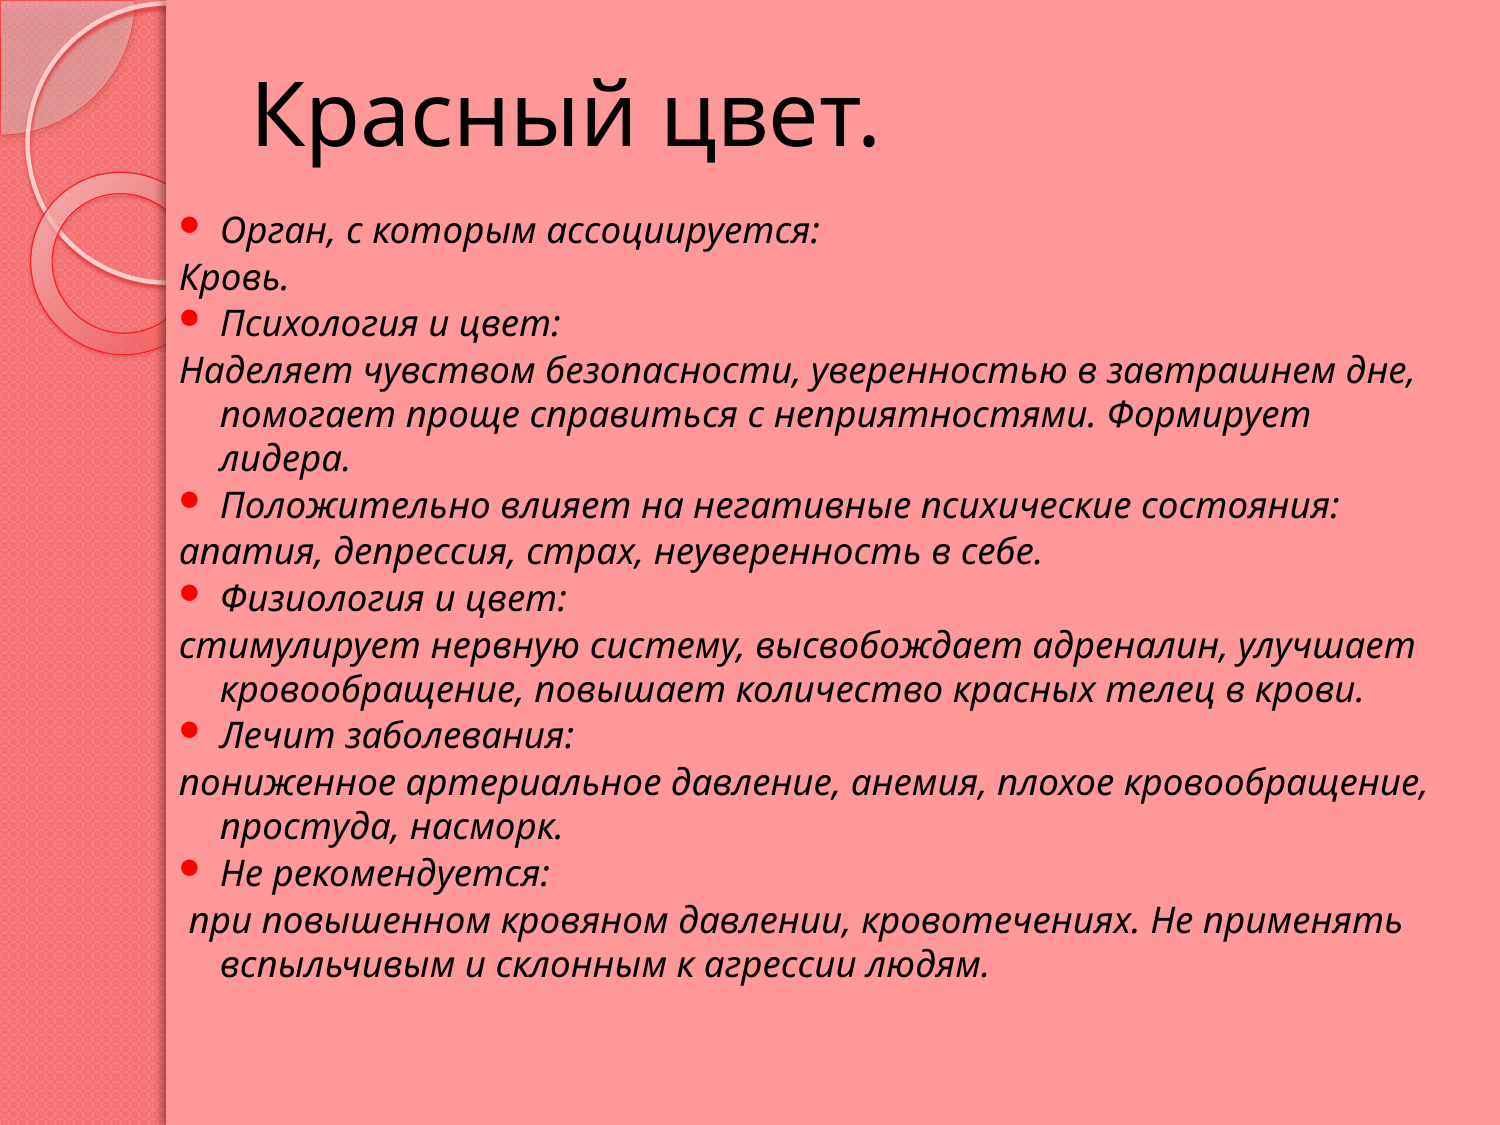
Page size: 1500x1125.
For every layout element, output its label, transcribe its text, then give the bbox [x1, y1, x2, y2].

title Красный цвет. [235, 45, 1466, 176]
list Орган, с которым ассоциируется: Кровь. Психология и цвет: Наделяет чувством безопасности, уверенностью в завтрашнем дне, помогает проще справиться с неприятностями. Формирует лидера. Положительно влияет на негативные психические состояния: апатия, депрессия, страх, неуверенность в себе. Физиология и цвет: стимулирует нервную систему, высвобождает адреналин, улучшает кровообращение, повышает количество красных телец в крови. Лечит заболевания: пониженное артериальное давление, анемия, плохое кровообращение, простуда, насморк. Не рекомендуется: при повышенном кровяном давлении, кровотечениях. Не применять вспыльчивым и склонным к агрессии людям. [152, 199, 1453, 1020]
